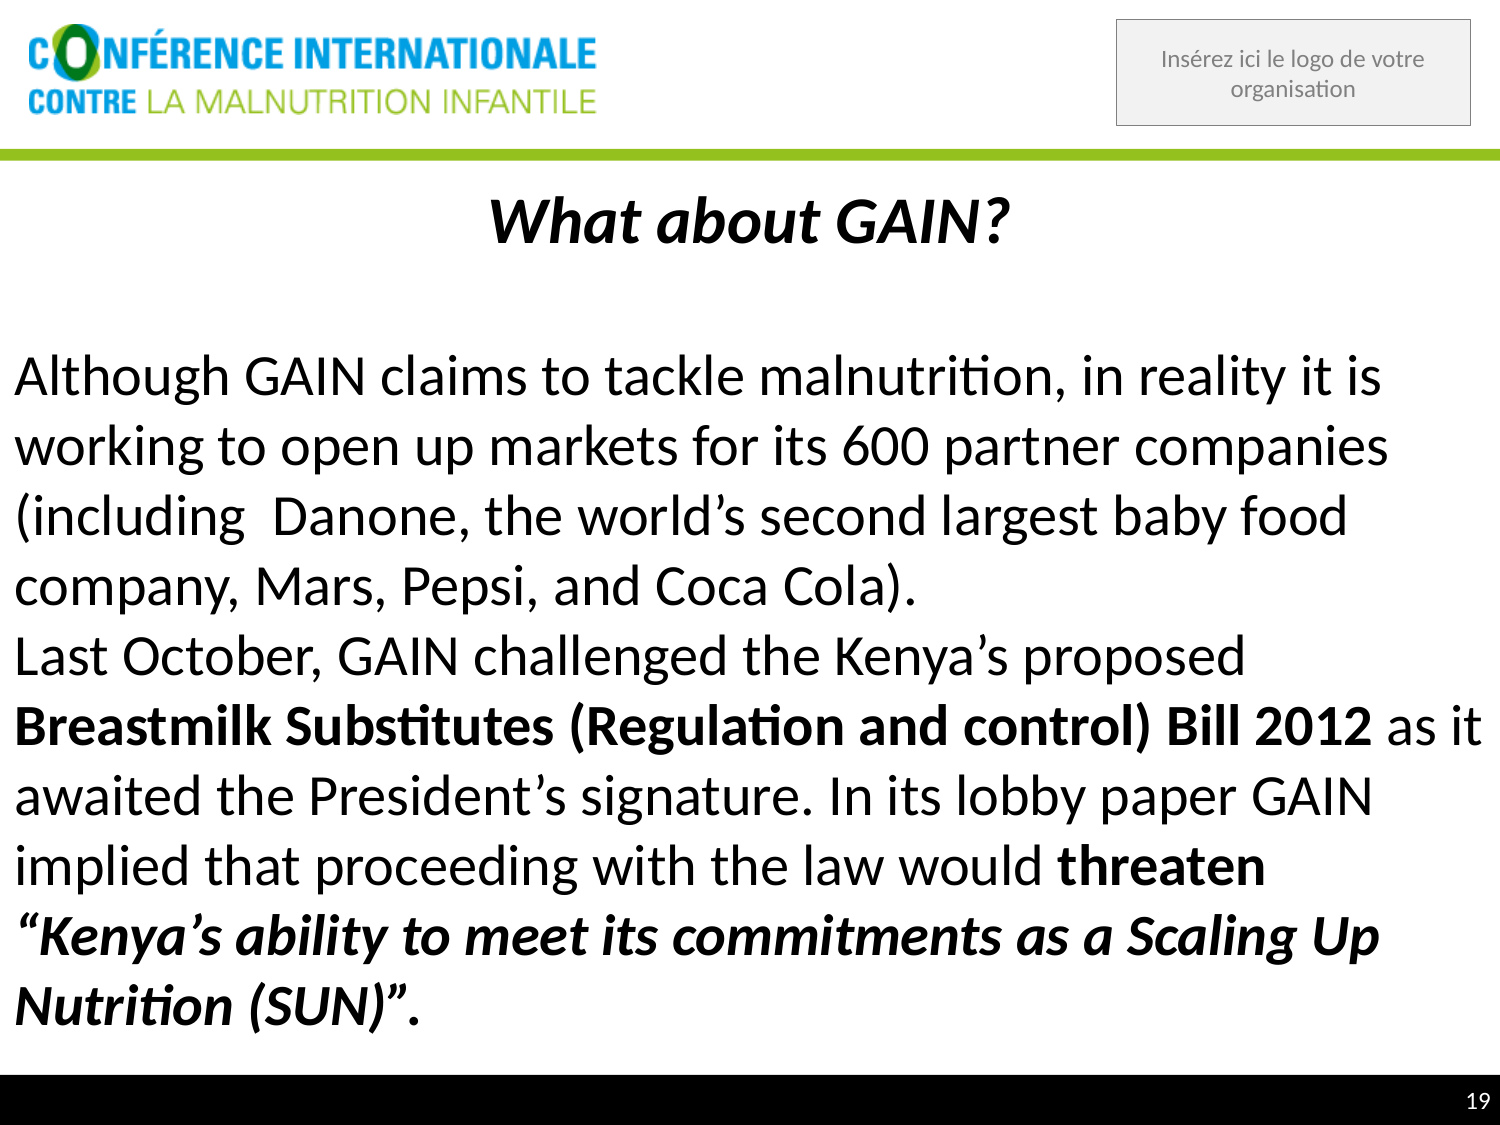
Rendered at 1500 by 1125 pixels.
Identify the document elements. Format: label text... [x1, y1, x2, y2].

picture [29, 24, 597, 115]
text_box What about GAIN? Although GAIN claims to tackle malnutrition, in reality it is working to open up markets for its 600 partner companies (including Danone, the world’s second largest baby food company, Mars, Pepsi, and Coca Cola). Last October, GAIN challenged the Kenya’s proposed Breastmilk Substitutes (Regulation and control) Bill 2012 as it awaited the President’s signature. In its lobby paper GAIN implied that proceeding with the law would threaten “Kenya’s ability to meet its commitments as a Scaling Up Nutrition (SUN)”. [0, 89, 1500, 1125]
text_box Insérez ici le logo de votre organisation [1114, 17, 1473, 127]
